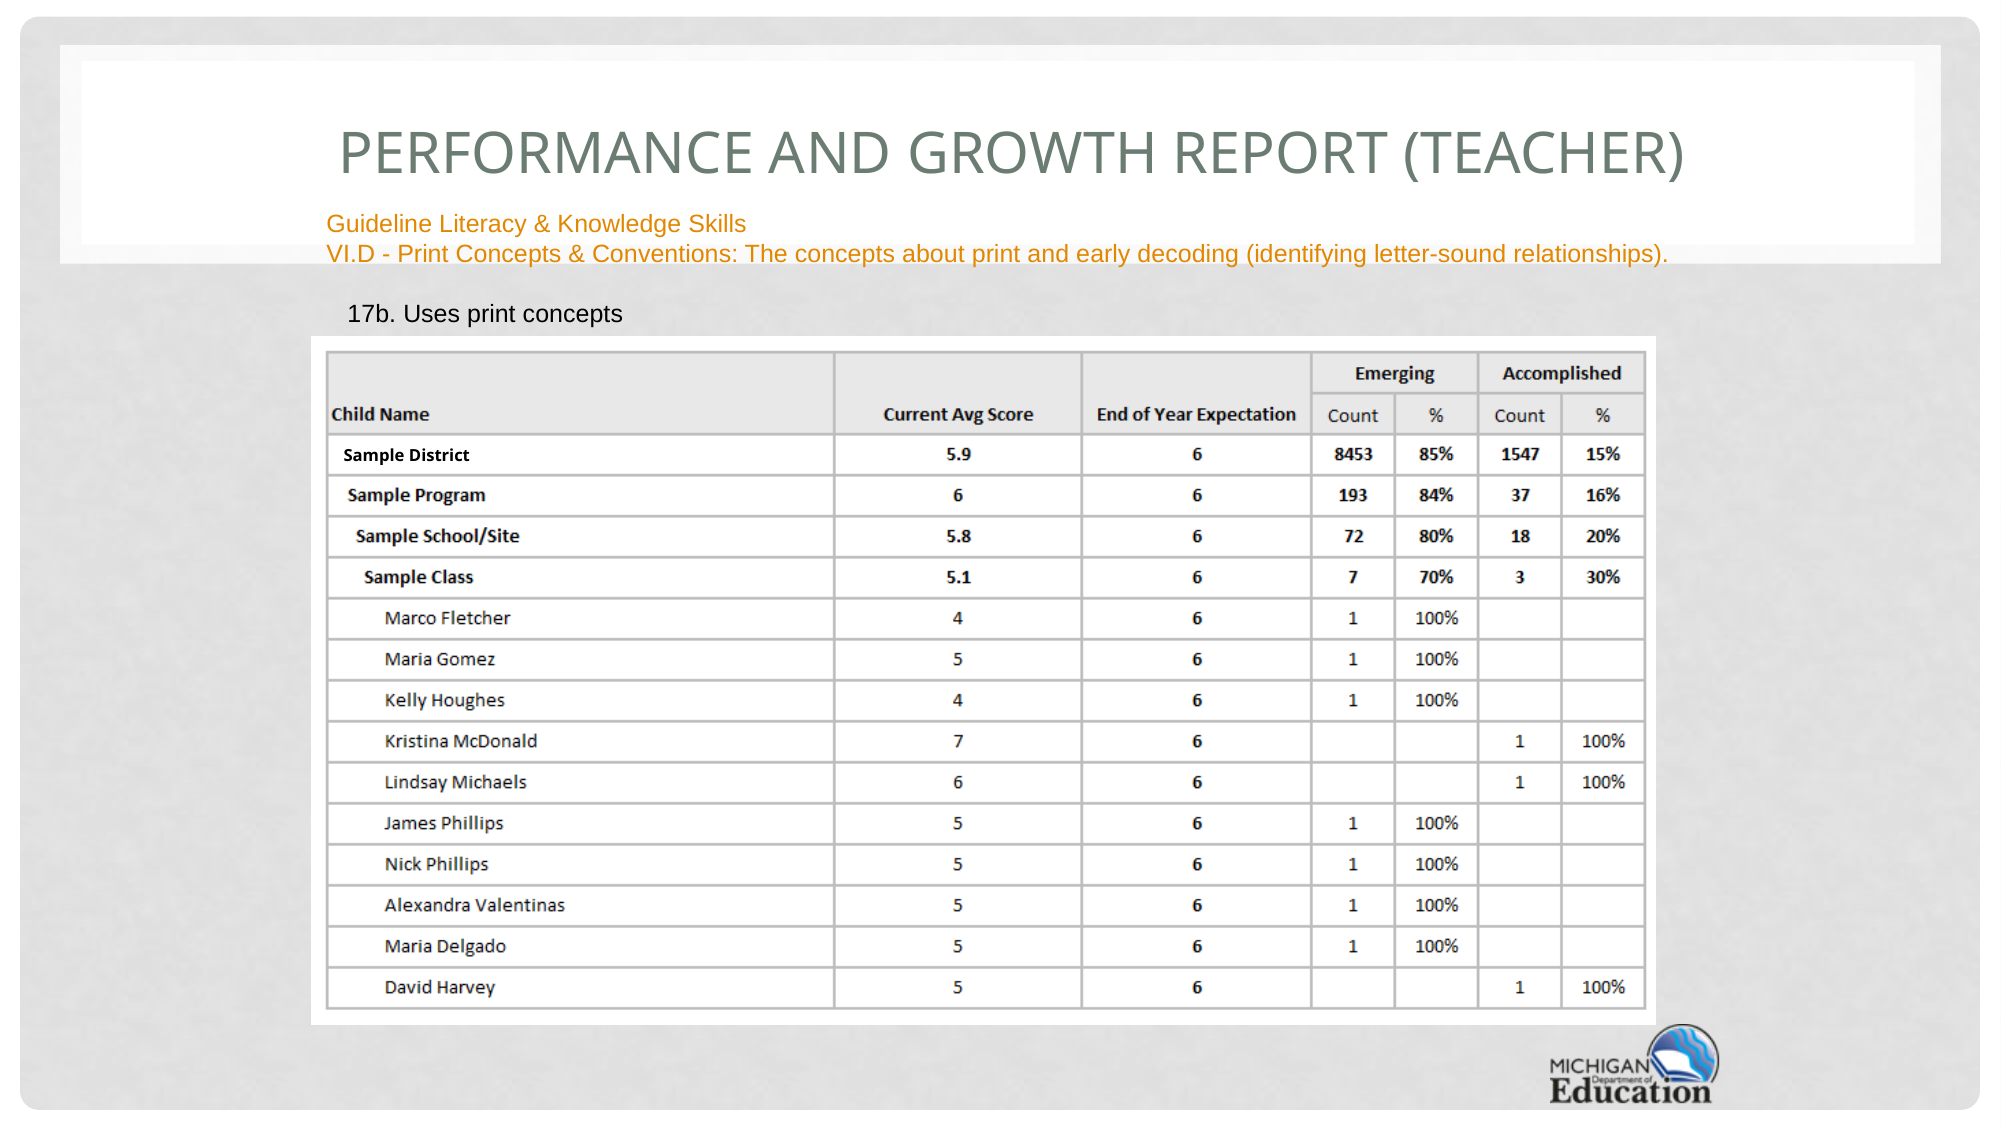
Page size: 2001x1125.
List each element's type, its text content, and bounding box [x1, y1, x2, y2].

text_box Guideline Literacy & Knowledge Skills VI.D - Print Concepts & Conventions: The concepts about print and early decoding (identifying letter-sound relationships). 17b. Uses print concepts [311, 199, 1725, 335]
title Performance and Growth Report (Teacher) [300, 87, 1725, 213]
picture [311, 335, 1721, 1105]
